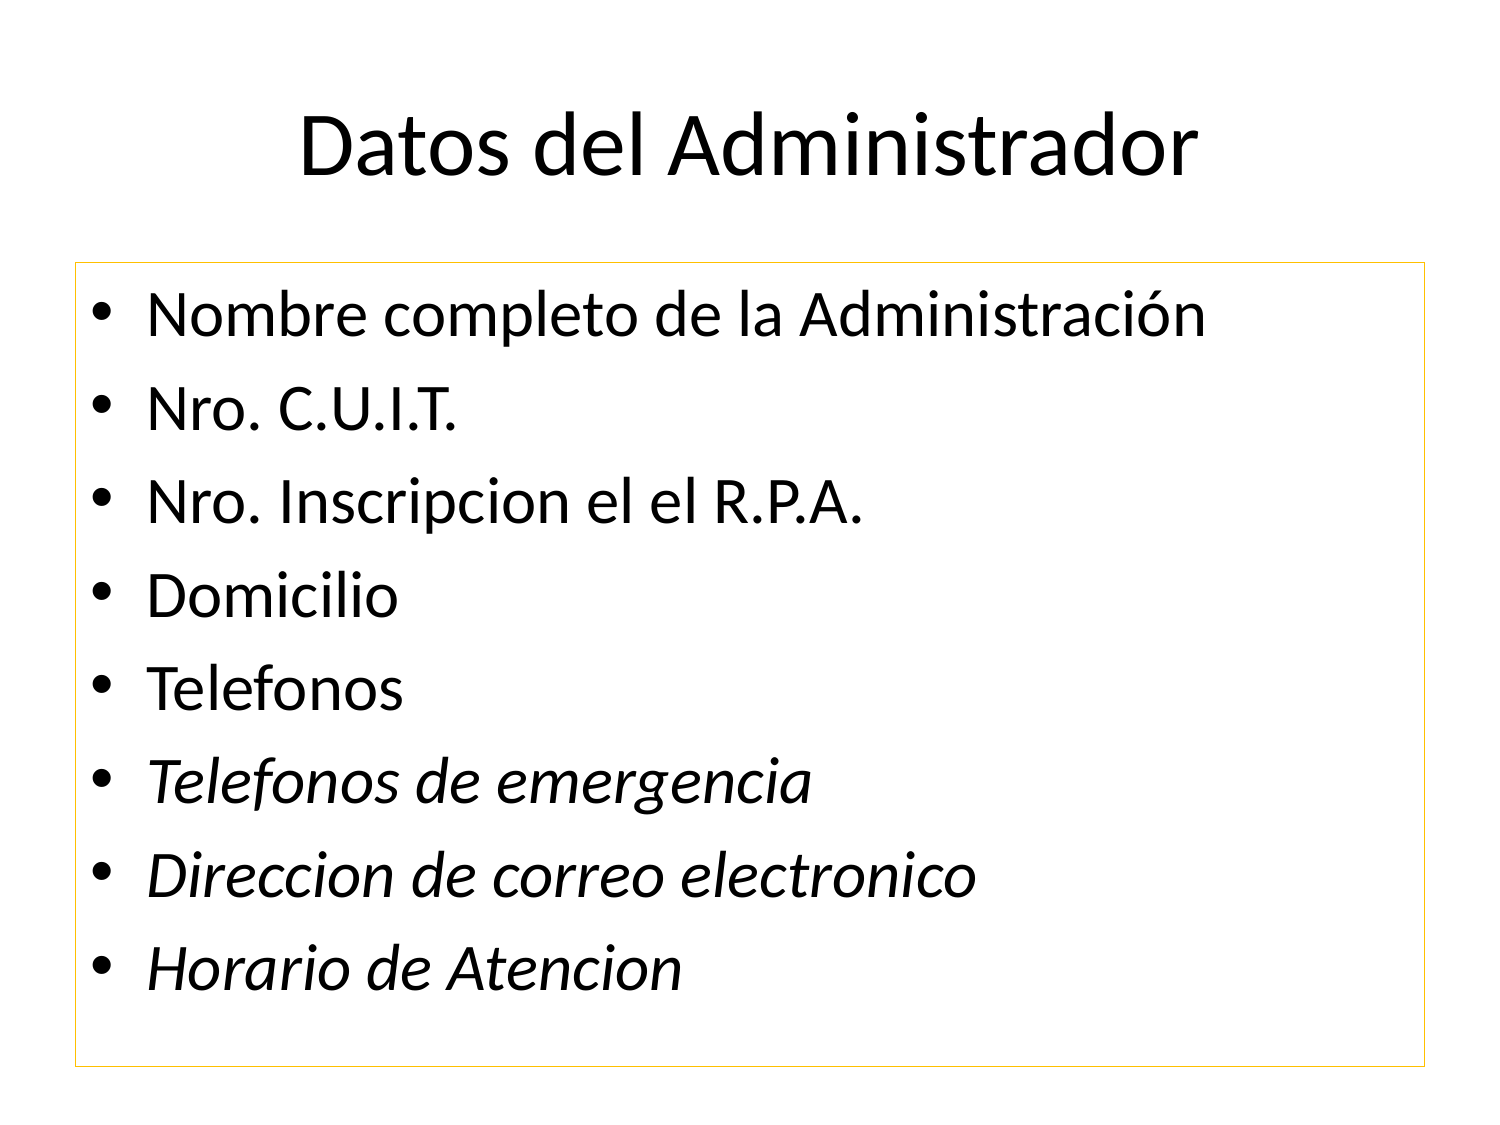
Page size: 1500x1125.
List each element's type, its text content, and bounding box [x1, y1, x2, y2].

list Nombre completo de la Administración Nro. C.U.I.T. Nro. Inscripcion el el R.P.A. Domicilio Telefonos Telefonos de emergencia Direccion de correo electronico Horario de Atencion [75, 262, 1425, 1067]
title Datos del Administrador [75, 45, 1425, 233]
